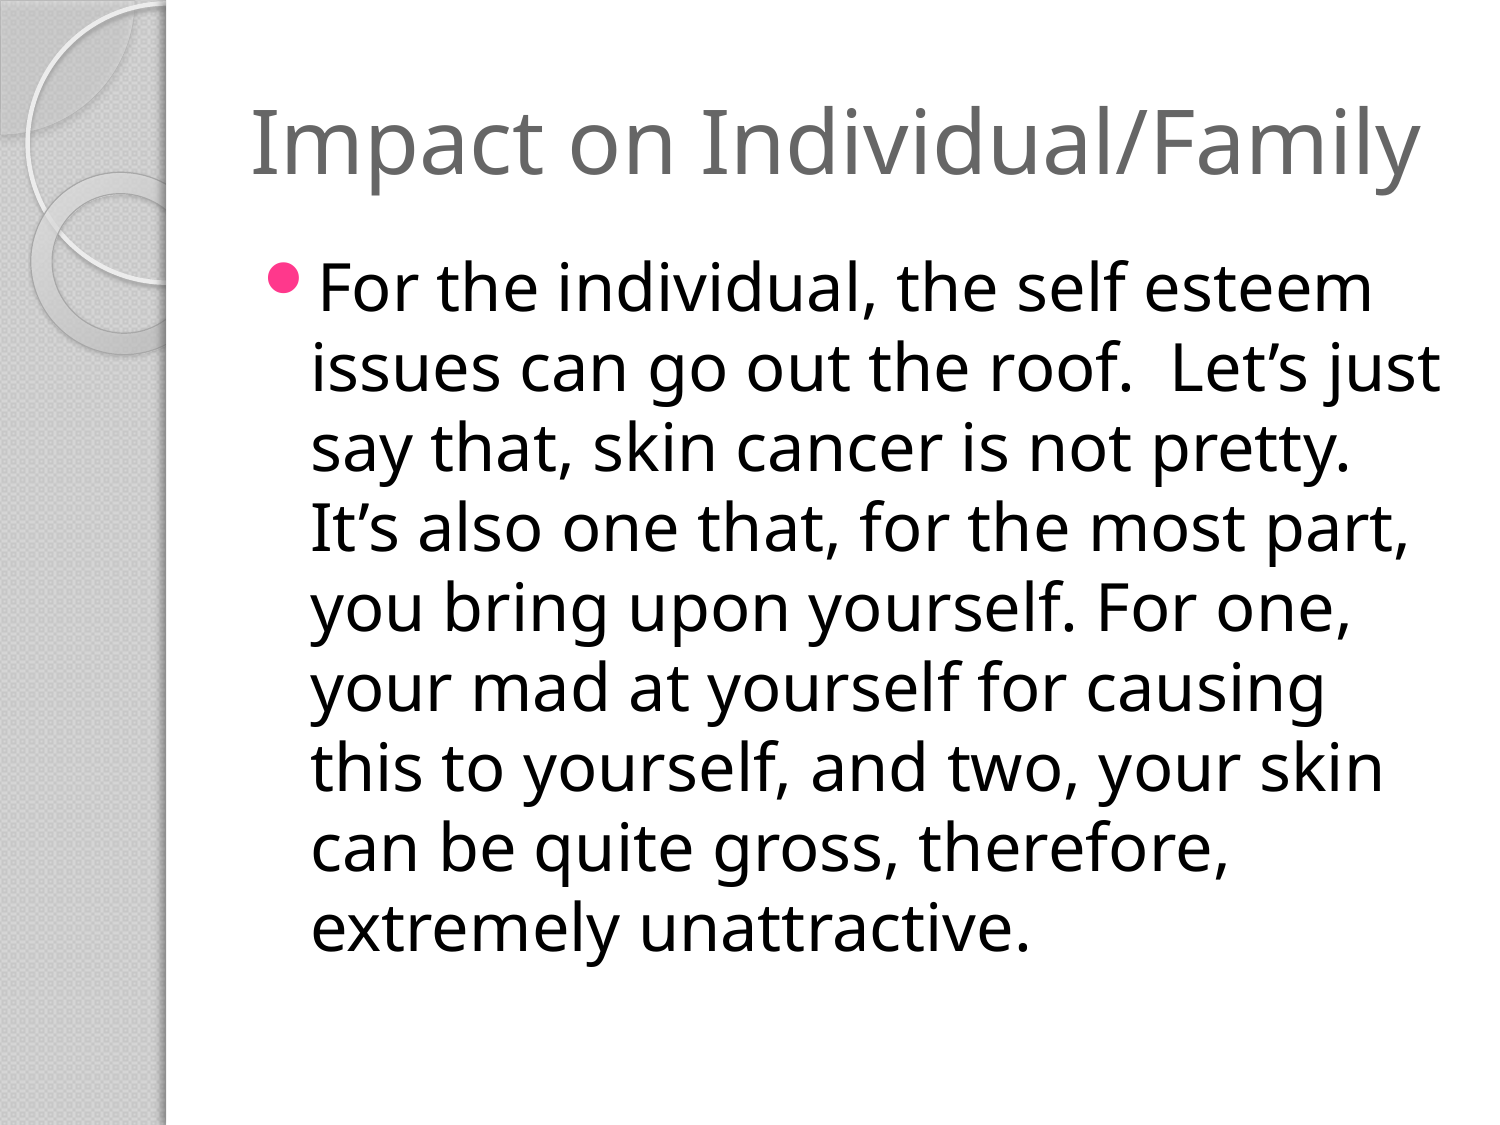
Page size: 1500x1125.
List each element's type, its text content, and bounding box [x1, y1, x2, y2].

list For the individual, the self esteem issues can go out the roof. Let’s just say that, skin cancer is not pretty. It’s also one that, for the most part, you bring upon yourself. For one, your mad at yourself for causing this to yourself, and two, your skin can be quite gross, therefore, extremely unattractive. [235, 237, 1466, 1025]
title Impact on Individual/Family [235, 45, 1466, 233]
